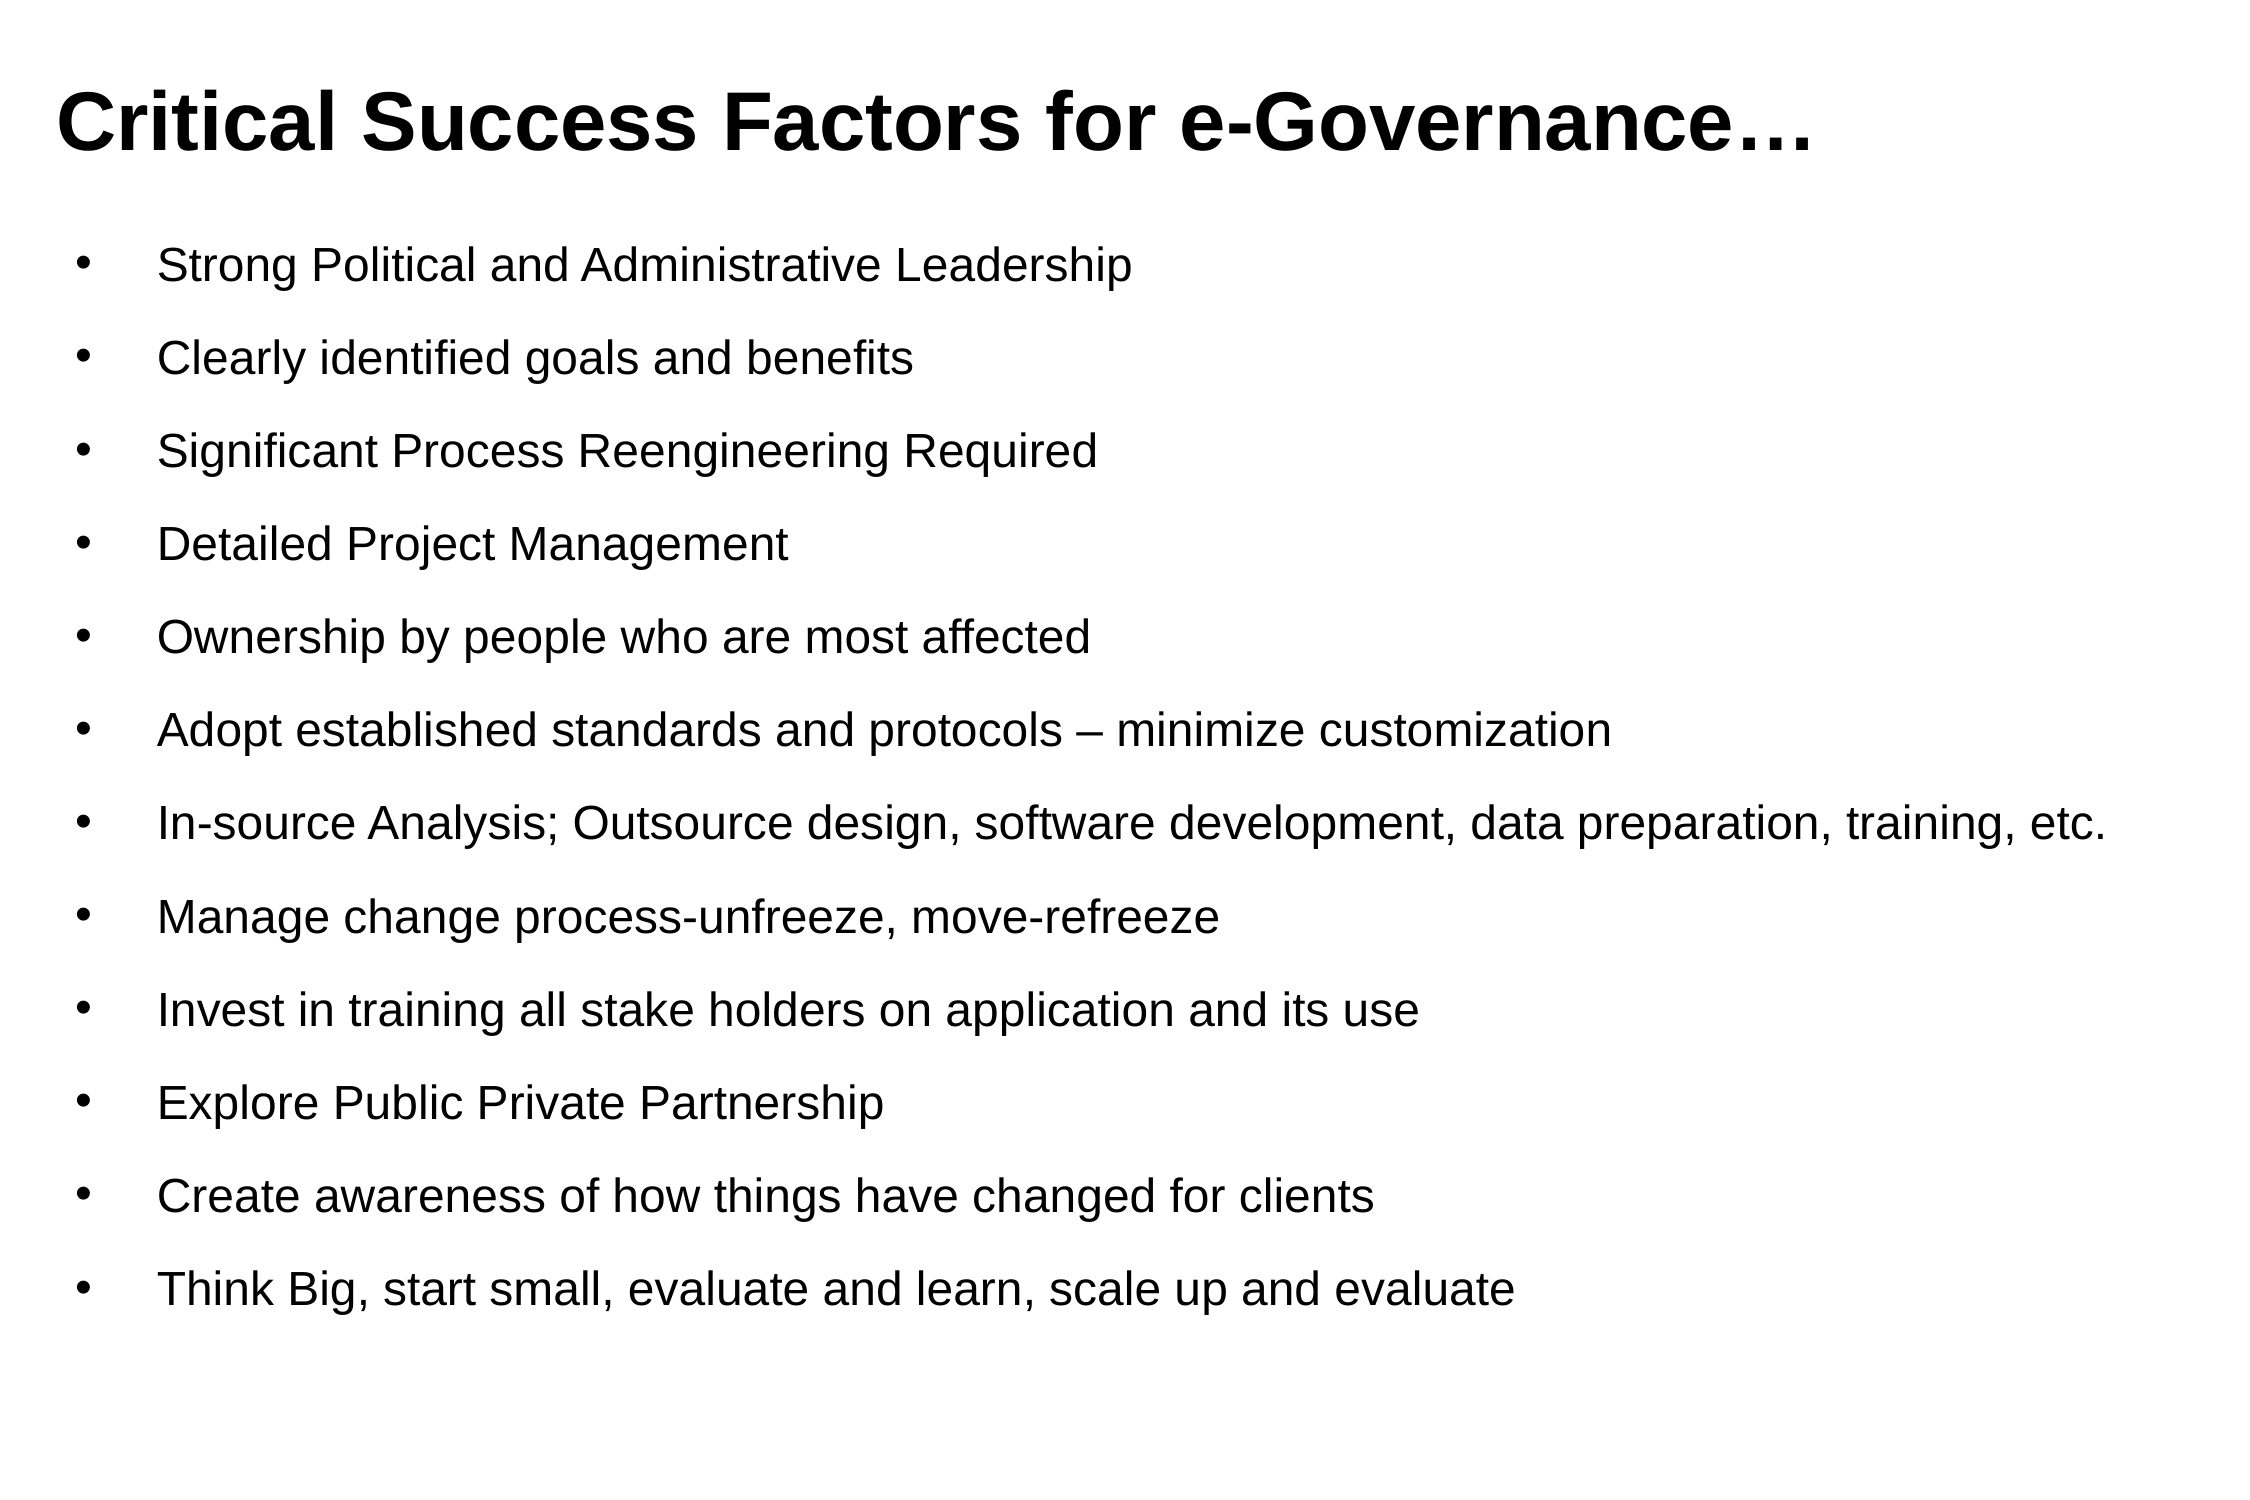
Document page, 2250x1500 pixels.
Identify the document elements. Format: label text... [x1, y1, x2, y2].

list Strong Political and Administrative Leadership Clearly identified goals and benefits Significant Process Reengineering Required Detailed Project Management Ownership by people who are most affected Adopt established standards and protocols – minimize customization In-source Analysis; Outsource design, software development, data preparation, training, etc. Manage change process-unfreeze, move-refreeze Invest in training all stake holders on application and its use Explore Public Private Partnership Create awareness of how things have changed for clients Think Big, start small, evaluate and learn, scale up and evaluate [75, 233, 2138, 1350]
title Critical Success Factors for e-Governance… [56, 66, 2082, 200]
